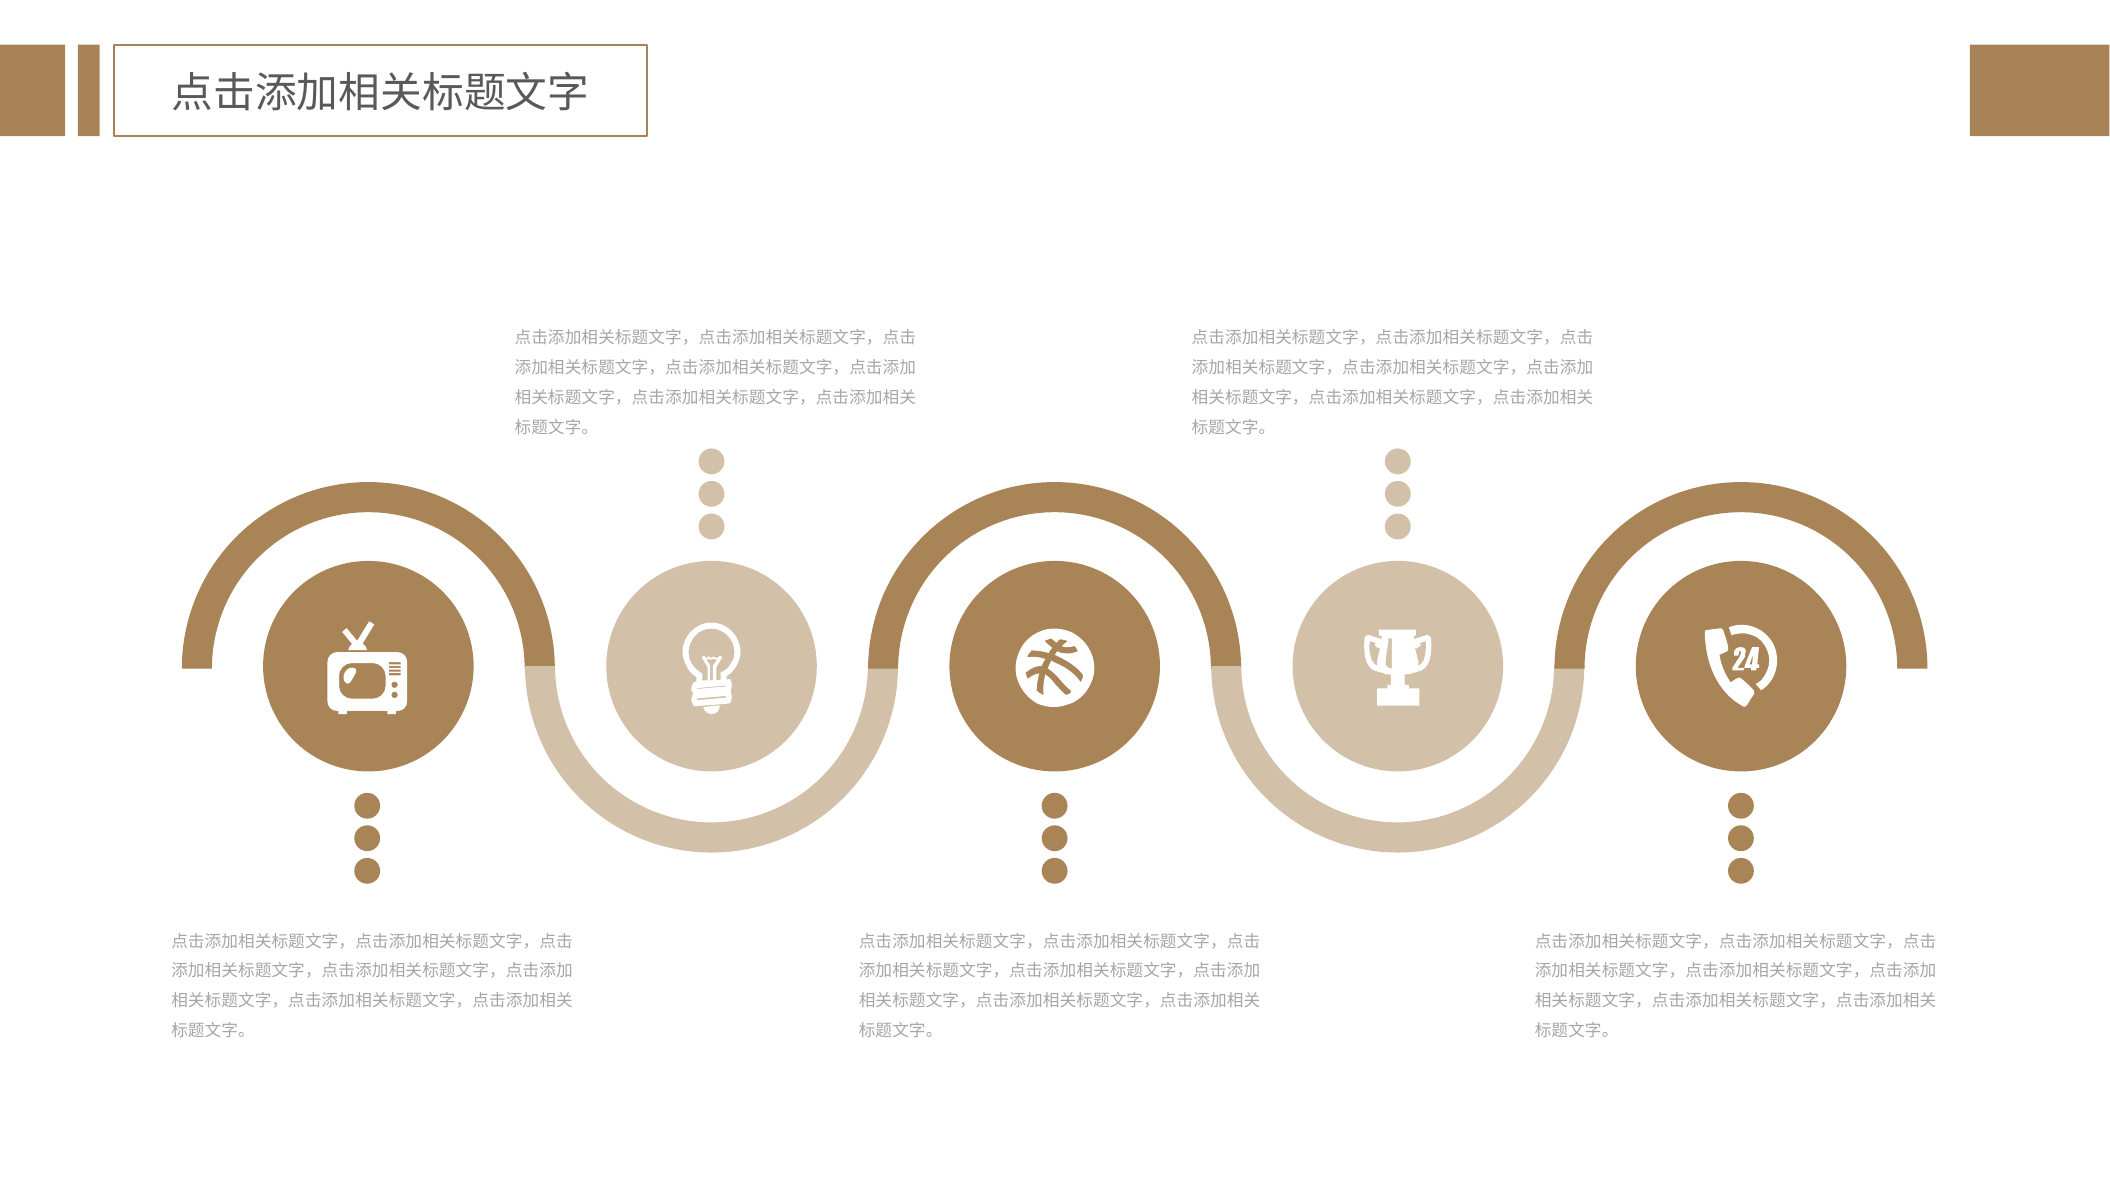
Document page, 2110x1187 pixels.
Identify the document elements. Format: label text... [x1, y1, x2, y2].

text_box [1384, 448, 1411, 540]
text_box [1969, 44, 2110, 137]
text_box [1041, 792, 1068, 884]
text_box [949, 560, 1160, 772]
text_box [698, 448, 725, 540]
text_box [1292, 560, 1504, 772]
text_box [1635, 560, 1847, 772]
text_box 点击添加相关标题文字，点击添加相关标题文字，点击添加相关标题文字，点击添加相关标题文字，点击添加相关标题文字，点击添加相关标题文字，点击添加相关标题文字。 [499, 309, 942, 445]
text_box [354, 792, 381, 884]
text_box 点击添加相关标题文字，点击添加相关标题文字，点击添加相关标题文字，点击添加相关标题文字，点击添加相关标题文字，点击添加相关标题文字，点击添加相关标题文字。 [844, 912, 1286, 1048]
text_box 点击添加相关标题文字，点击添加相关标题文字，点击添加相关标题文字，点击添加相关标题文字，点击添加相关标题文字，点击添加相关标题文字，点击添加相关标题文字。 [1520, 912, 1962, 1048]
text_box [1727, 792, 1754, 884]
text_box 点击添加相关标题文字，点击添加相关标题文字，点击添加相关标题文字，点击添加相关标题文字，点击添加相关标题文字，点击添加相关标题文字，点击添加相关标题文字。 [1176, 309, 1619, 445]
text_box 点击添加相关标题文字 [135, 44, 625, 137]
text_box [606, 560, 817, 772]
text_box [181, 479, 1928, 856]
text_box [263, 560, 474, 772]
text_box 点击添加相关标题文字，点击添加相关标题文字，点击添加相关标题文字，点击添加相关标题文字，点击添加相关标题文字，点击添加相关标题文字，点击添加相关标题文字。 [156, 912, 599, 1048]
